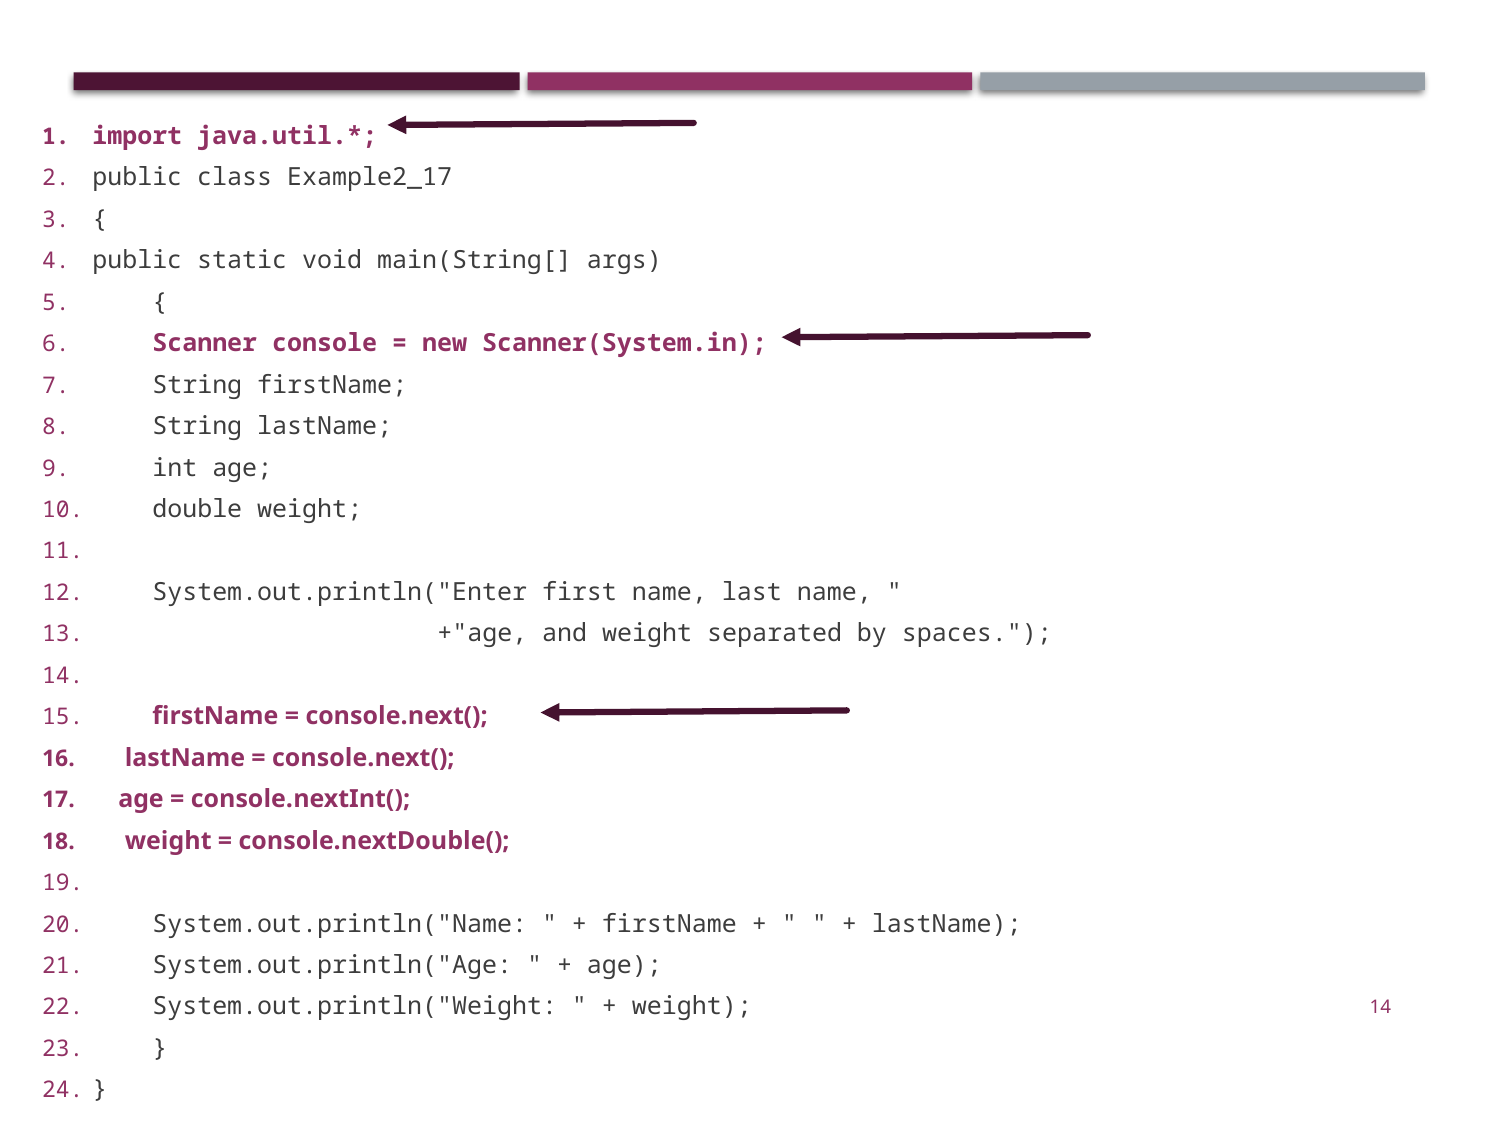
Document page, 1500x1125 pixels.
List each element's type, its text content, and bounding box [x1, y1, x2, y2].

slide_number 14 [1328, 977, 1406, 1037]
title Input [0, 104, 1313, 293]
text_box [386, 122, 695, 126]
list import java.util.*; public class Example2_17 { public static void main(String[] args) { Scanner console = new Scanner(System.in); String firstName; String lastName; int age; double weight; System.out.println("Enter first name, last name, " +"age, and weight separated by spaces."); firstName = console.next(); lastName = console.next(); age = console.nextInt(); weight = console.nextDouble(); System.out.println("Name: " + firstName + " " + lastName); System.out.println("Age: " + age); System.out.println("Weight: " + weight); } } [27, 216, 1328, 1054]
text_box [540, 709, 848, 713]
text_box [781, 334, 1089, 338]
